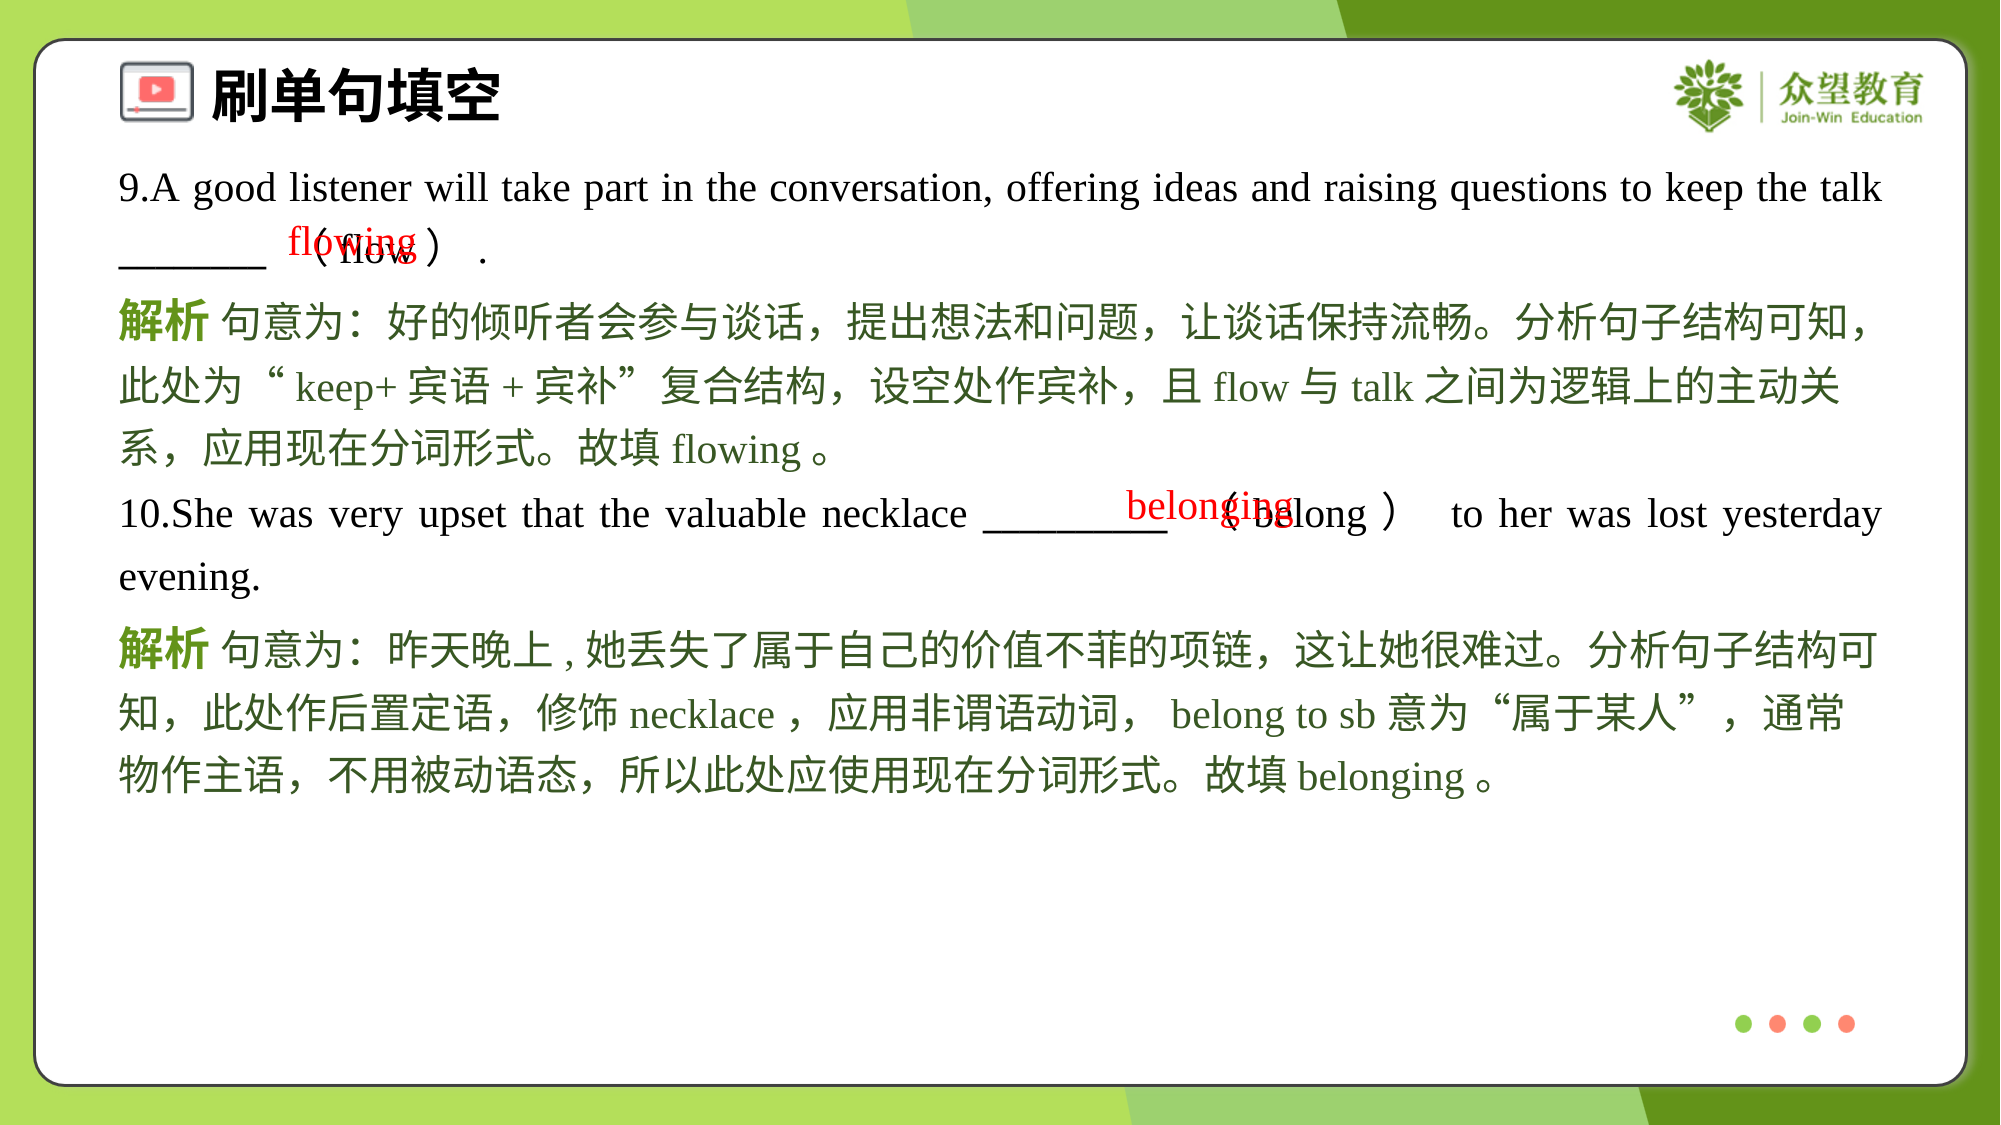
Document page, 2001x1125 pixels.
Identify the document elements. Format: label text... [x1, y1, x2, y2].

text_box 解析 句意为：好的倾听者会参与谈话，提出想法和问题，让谈话保持流畅。分析句子结构可知，此处为“keep+宾语+宾补”复合结构，设空处作宾补，且flow与talk之间为逻辑上的主动关系，应用现在分词形式。故填flowing。 [118, 278, 1883, 468]
text_box 9.A good listener will take part in the conversation, offering ideas and raising questions to keep the talk ________ （flow）. [118, 146, 1883, 267]
picture [0, 0, 2000, 1125]
text_box flowing [283, 201, 422, 259]
text_box belonging [1122, 465, 1298, 523]
text_box 10.She was very upset that the valuable necklace __________ （belong） to her was lost yesterday evening. [118, 473, 1883, 594]
text_box 解析 句意为：昨天晚上,她丢失了属于自己的价值不菲的项链，这让她很难过。分析句子结构可知，此处作后置定语，修饰necklace，应用非谓语动词，belong to sb意为“属于某人”，通常物作主语，不用被动语态，所以此处应使用现在分词形式。故填belonging。 [118, 605, 1883, 795]
